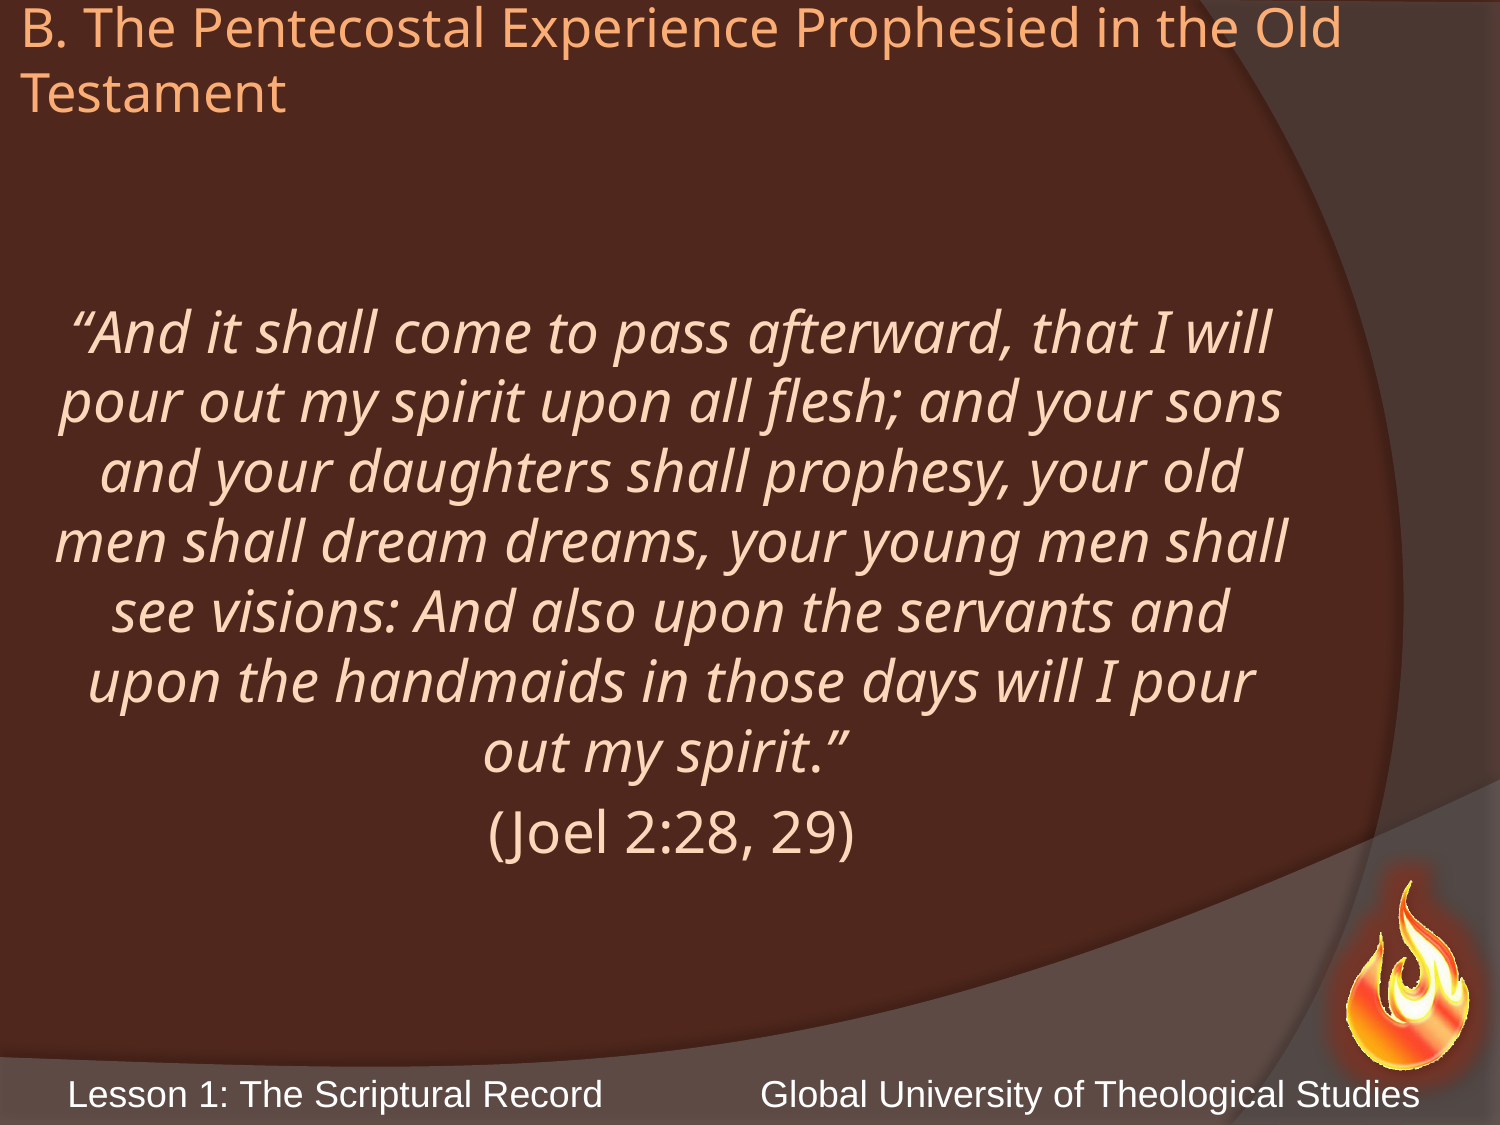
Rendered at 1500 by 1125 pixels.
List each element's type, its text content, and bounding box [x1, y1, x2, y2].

text_box Lesson 1: The Scriptural Record Global University of Theological Studies [0, 1062, 1500, 1123]
picture [1339, 874, 1476, 1078]
title B. The Pentecostal Experience Prophesied in the Old Testament [12, 0, 1475, 118]
list “And it shall come to pass afterward, that I will pour out my spirit upon all flesh; and your sons and your daughters shall prophesy, your old men shall dream dreams, your young men shall see visions: And also upon the servants and upon the handmaids in those days will I pour out my spirit.” (Joel 2:28, 29) [24, 287, 1313, 1062]
